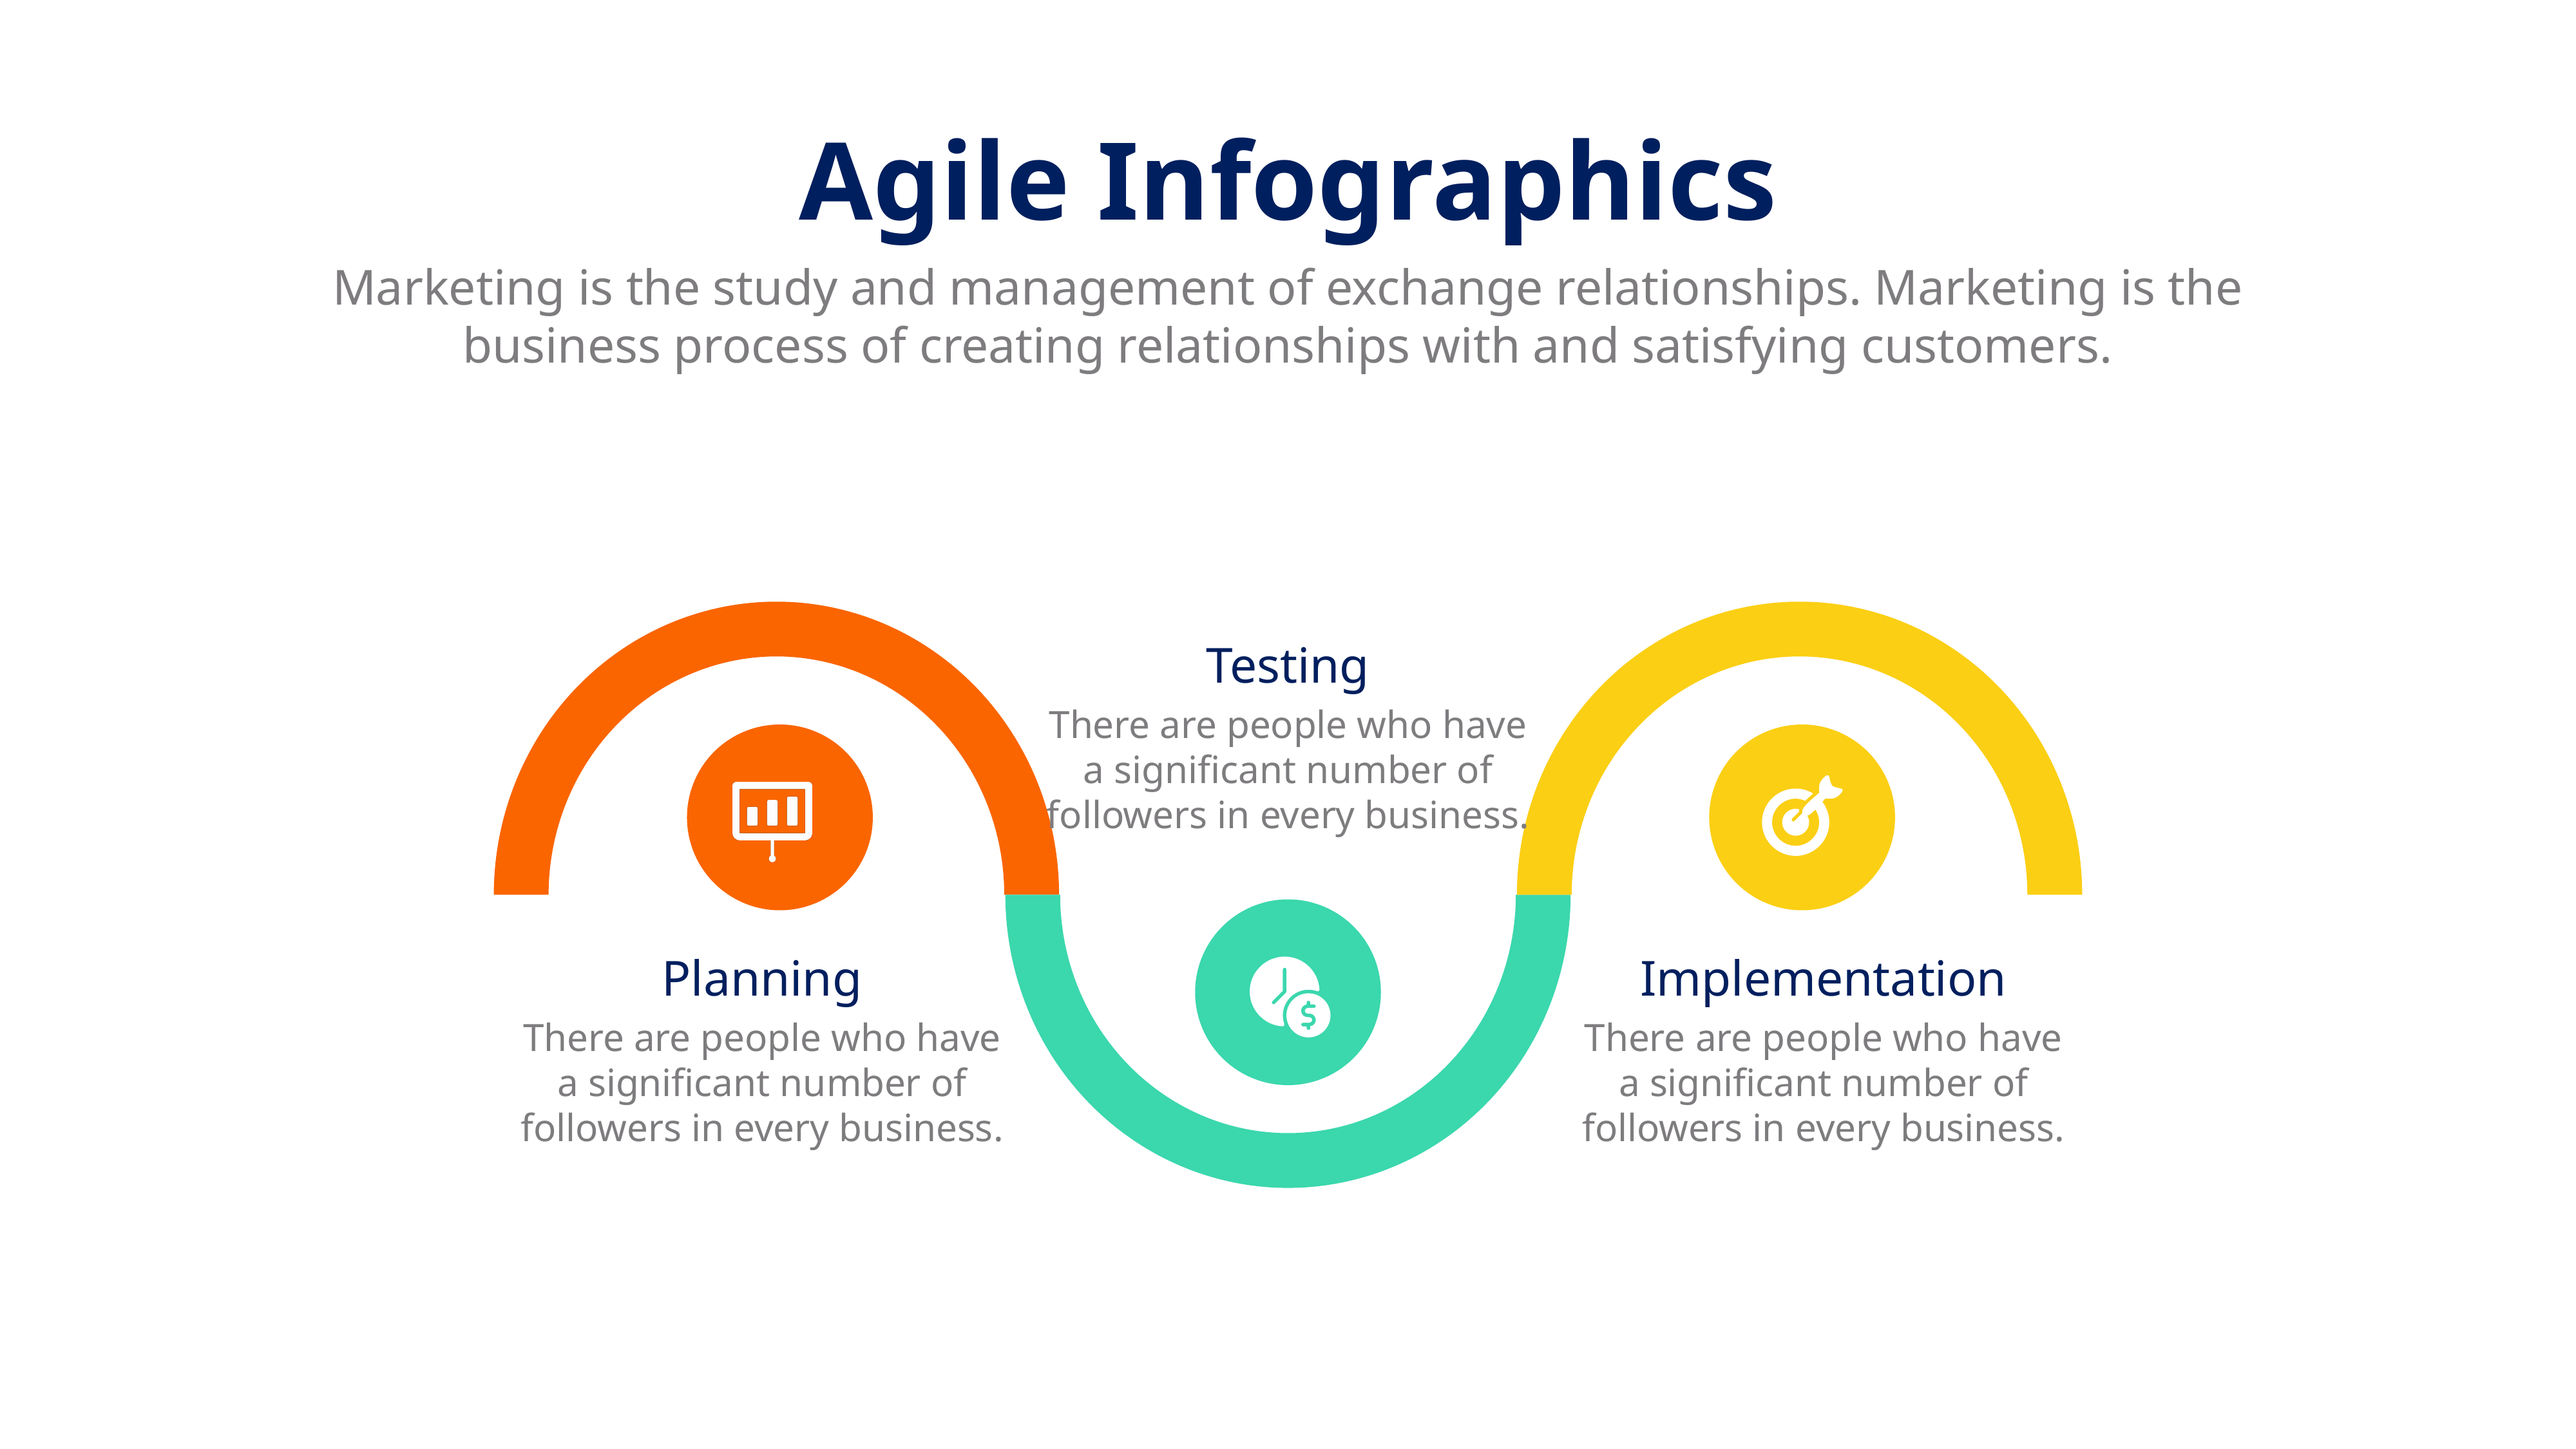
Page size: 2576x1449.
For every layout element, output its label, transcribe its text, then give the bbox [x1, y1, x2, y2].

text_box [1762, 775, 1843, 857]
text_box Agile Infographics [789, 108, 1787, 247]
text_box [1029, 630, 1547, 843]
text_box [1249, 956, 1331, 1037]
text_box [1565, 943, 2083, 1155]
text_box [503, 943, 1021, 1155]
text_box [493, 601, 2083, 1188]
text_box Marketing is the study and management of exchange relationships. Marketing is the business process of creating relationships with and satisfying customers. [281, 251, 2295, 377]
picture [732, 782, 812, 862]
